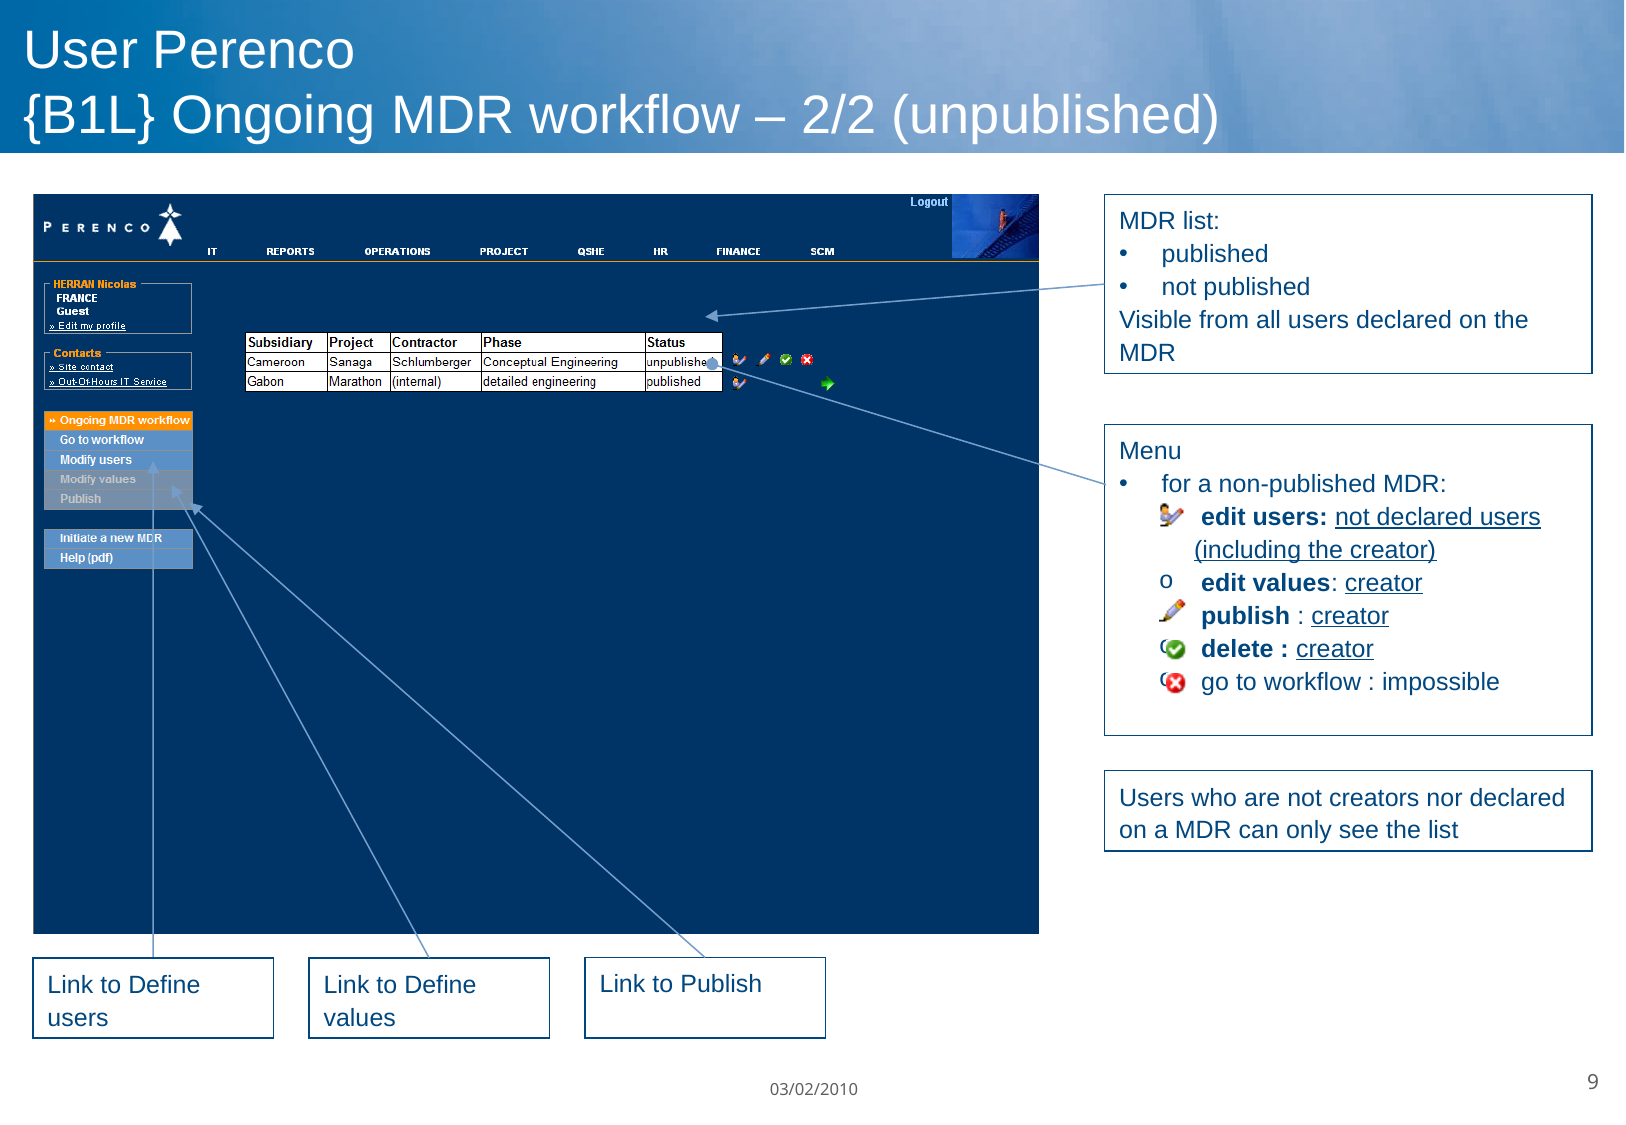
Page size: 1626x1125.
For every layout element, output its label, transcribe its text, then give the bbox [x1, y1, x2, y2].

text_box MDR list: published not published Visible from all users declared on the MDR [1104, 194, 1593, 374]
text_box Link to Define users [32, 957, 274, 1039]
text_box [63, 592, 214, 708]
picture [1159, 502, 1187, 530]
picture [1165, 640, 1187, 661]
footer 03/02/2010 [14, 1070, 1615, 1104]
text_box Users who are not creators nor declared on a MDR can only see the list [1104, 770, 1593, 852]
picture [1165, 673, 1187, 695]
slide_number 9 [13, 1060, 1615, 1104]
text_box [711, 363, 1107, 485]
title User Perenco {B1L} Ongoing MDR workflow – 2/2 (unpublished) [0, 0, 1625, 153]
text_box Link to Publish [584, 957, 826, 1039]
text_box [63, 718, 214, 851]
picture [1159, 598, 1187, 626]
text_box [219, 471, 676, 989]
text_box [704, 285, 1105, 318]
picture [33, 194, 1040, 935]
picture [33, 710, 219, 935]
text_box Menu for a non-published MDR: edit users: not declared users (including the creator) edit values: creator publish : creator delete : creator go to workflow : impossible [1104, 424, 1593, 736]
text_box Link to Define values [308, 996, 550, 1039]
